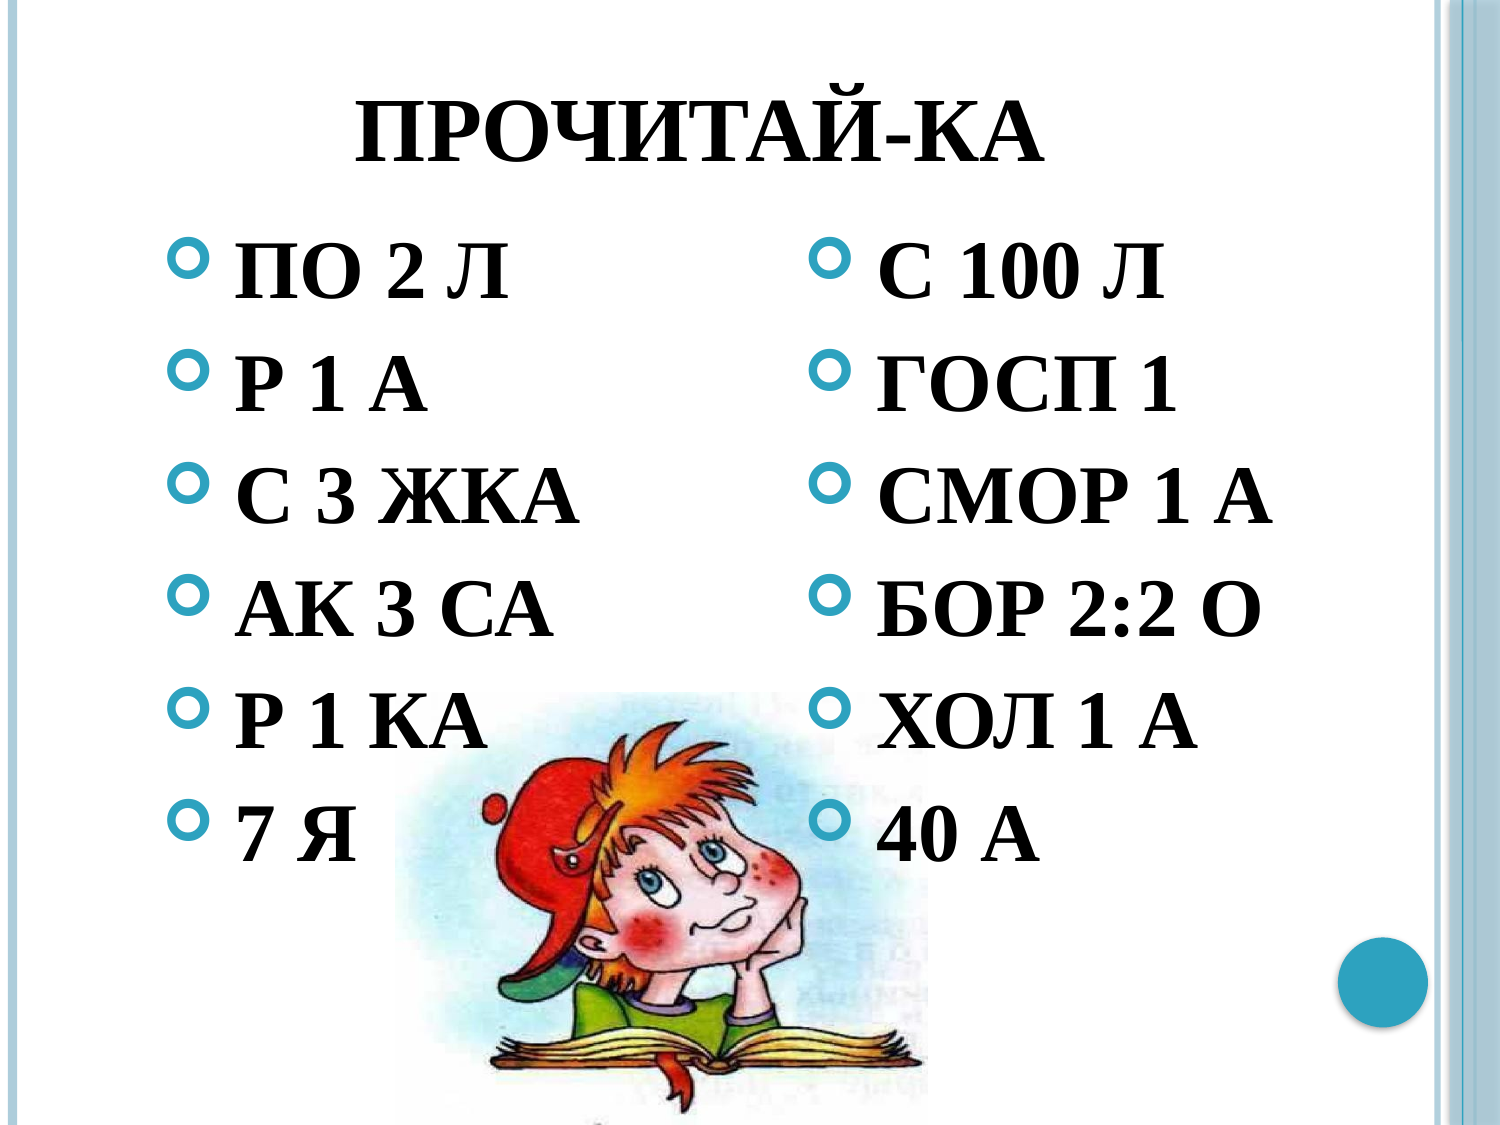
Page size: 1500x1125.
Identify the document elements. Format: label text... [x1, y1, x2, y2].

title Прочитай-ка [88, 0, 1314, 188]
picture [395, 692, 928, 1125]
list ПО 2 Л Р 1 А С 3 ЖКА АК 3 СА Р 1 КА 7 Я С 100 Л ГОСП 1 СМОР 1 А БОР 2:2 О ХОЛ 1 А 40 А [147, 208, 1461, 1008]
